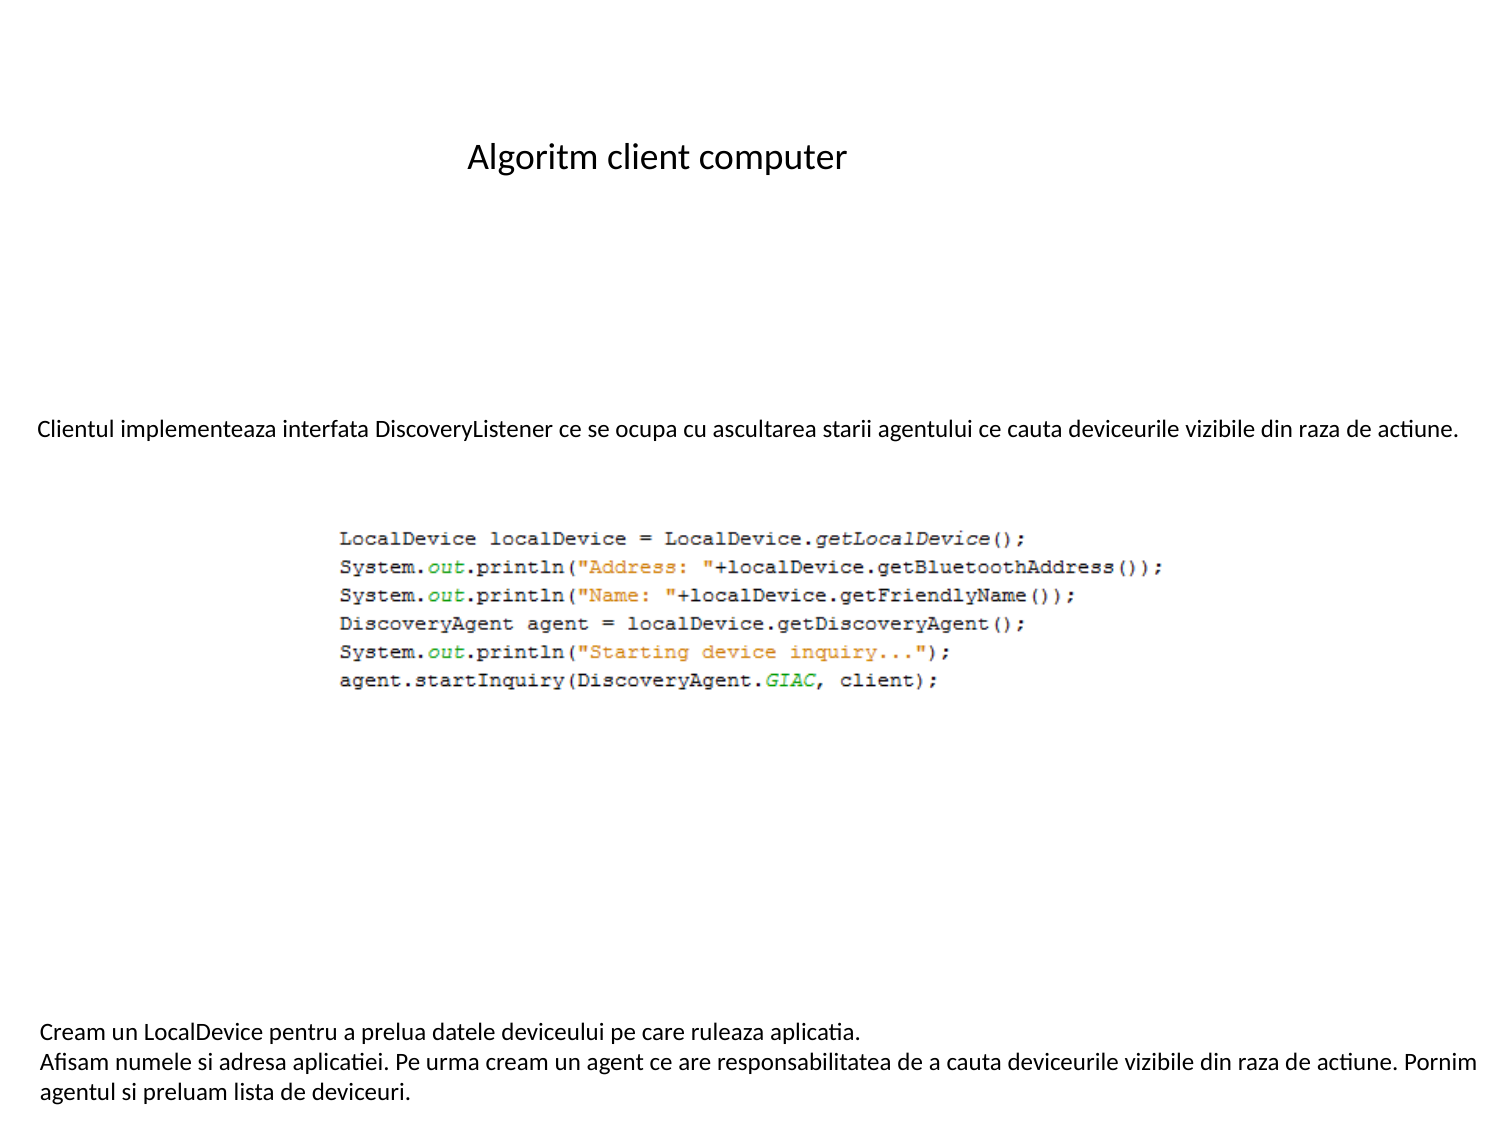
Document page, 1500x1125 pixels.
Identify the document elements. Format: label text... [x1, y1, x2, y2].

text_box Cream un LocalDevice pentru a prelua datele deviceului pe care ruleaza aplicatia. Afisam numele si adresa aplicatiei. Pe urma cream un agent ce are responsabilitatea de a cauta deviceurile vizibile din raza de actiune. Pornim agentul si preluam lista de deviceuri. [24, 1007, 1500, 1113]
text_box Algoritm client computer [452, 124, 863, 185]
text_box Clientul implementeaza interfata DiscoveryListener ce se ocupa cu ascultarea starii agentului ce cauta deviceurile vizibile din raza de actiune. [22, 404, 1478, 495]
picture [312, 512, 1187, 696]
